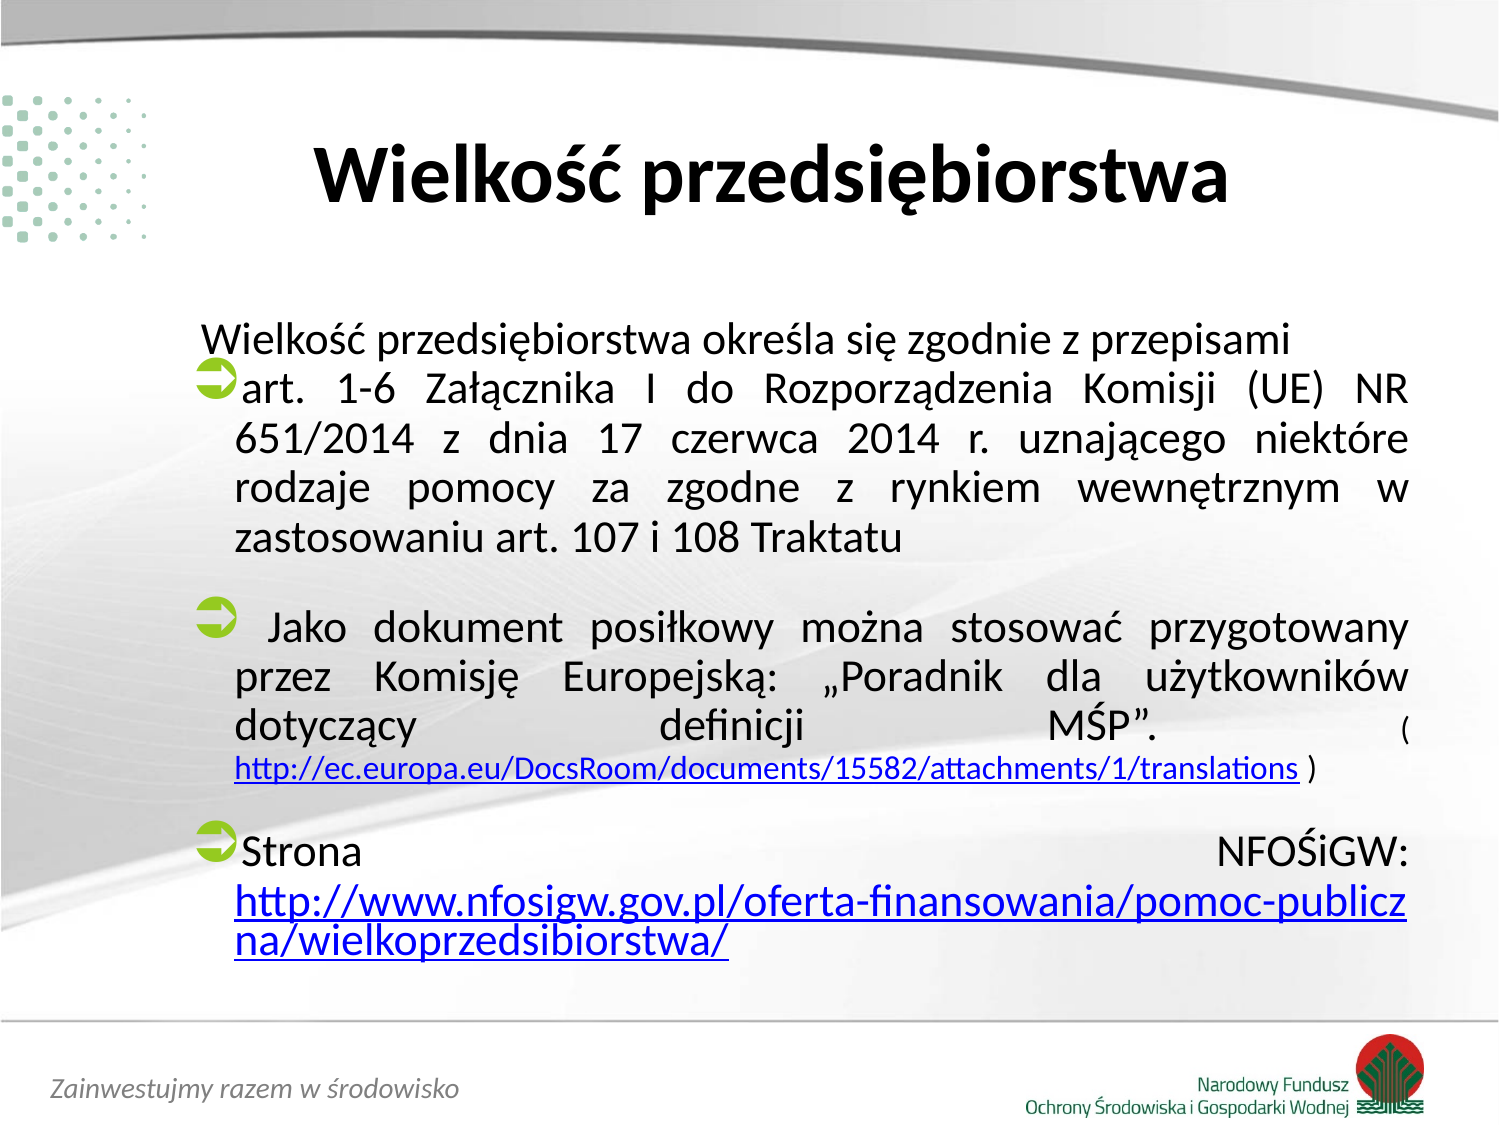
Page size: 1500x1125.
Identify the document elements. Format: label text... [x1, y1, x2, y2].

picture [1026, 1034, 1424, 1118]
picture [0, 0, 1499, 1023]
text_box Wielkość przedsiębiorstwa określa się zgodnie z przepisami art. 1-6 Załącznika I do Rozporządzenia Komisji (UE) NR 651/2014 z dnia 17 czerwca 2014 r. uznającego niektóre rodzaje pomocy za zgodne z rynkiem wewnętrznym w zastosowaniu art. 107 i 108 Traktatu Jako dokument posiłkowy można stosować przygotowany przez Komisję Europejską: „Poradnik dla użytkowników dotyczący definicji MŚP”. (http://ec.europa.eu/DocsRoom/documents/15582/attachments/1/translations ) Strona NFOŚiGW: http://www.nfosigw.gov.pl/oferta-finansowania/pomoc-publiczna/wielkoprzedsibiorstwa/ [175, 262, 1425, 1005]
text_box Wielkość przedsiębiorstwa [147, 74, 1397, 263]
